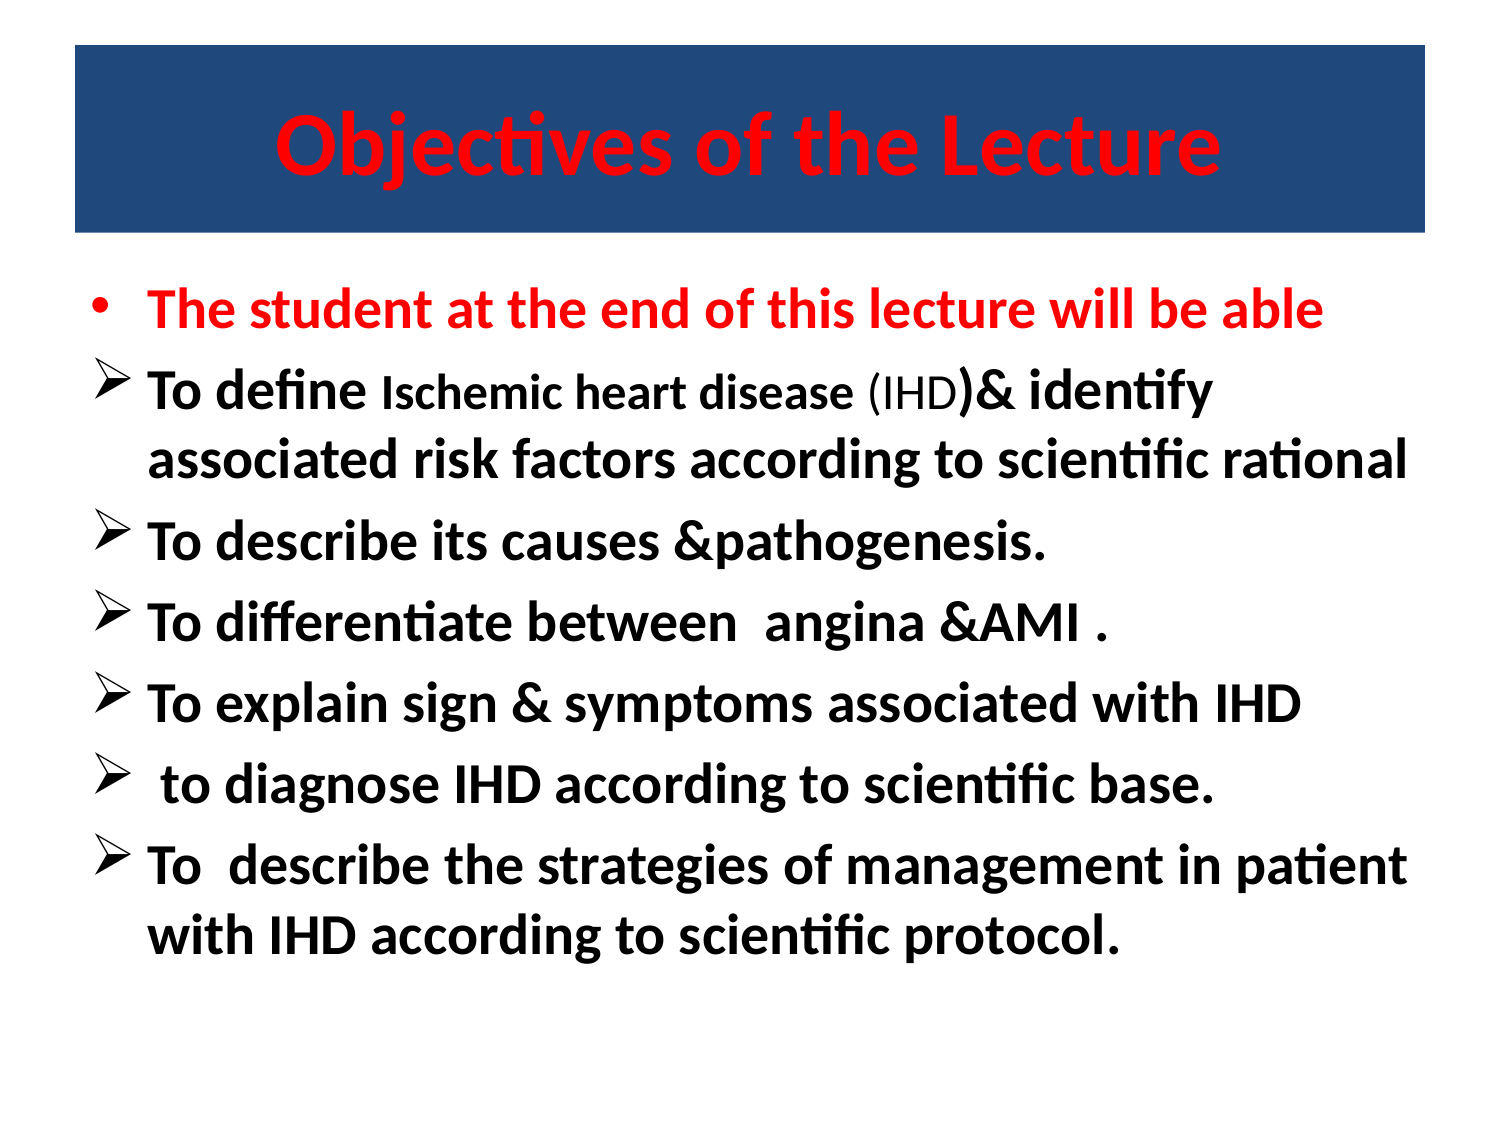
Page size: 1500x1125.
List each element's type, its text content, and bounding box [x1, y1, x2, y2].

title Objectives of the Lecture [75, 45, 1425, 233]
list The student at the end of this lecture will be able To define Ischemic heart disease (IHD)& identify associated risk factors according to scientific rational To describe its causes &pathogenesis. To differentiate between angina &AMI . To explain sign & symptoms associated with IHD to diagnose IHD according to scientific base. To describe the strategies of management in patient with IHD according to scientific protocol. [75, 262, 1425, 1005]
